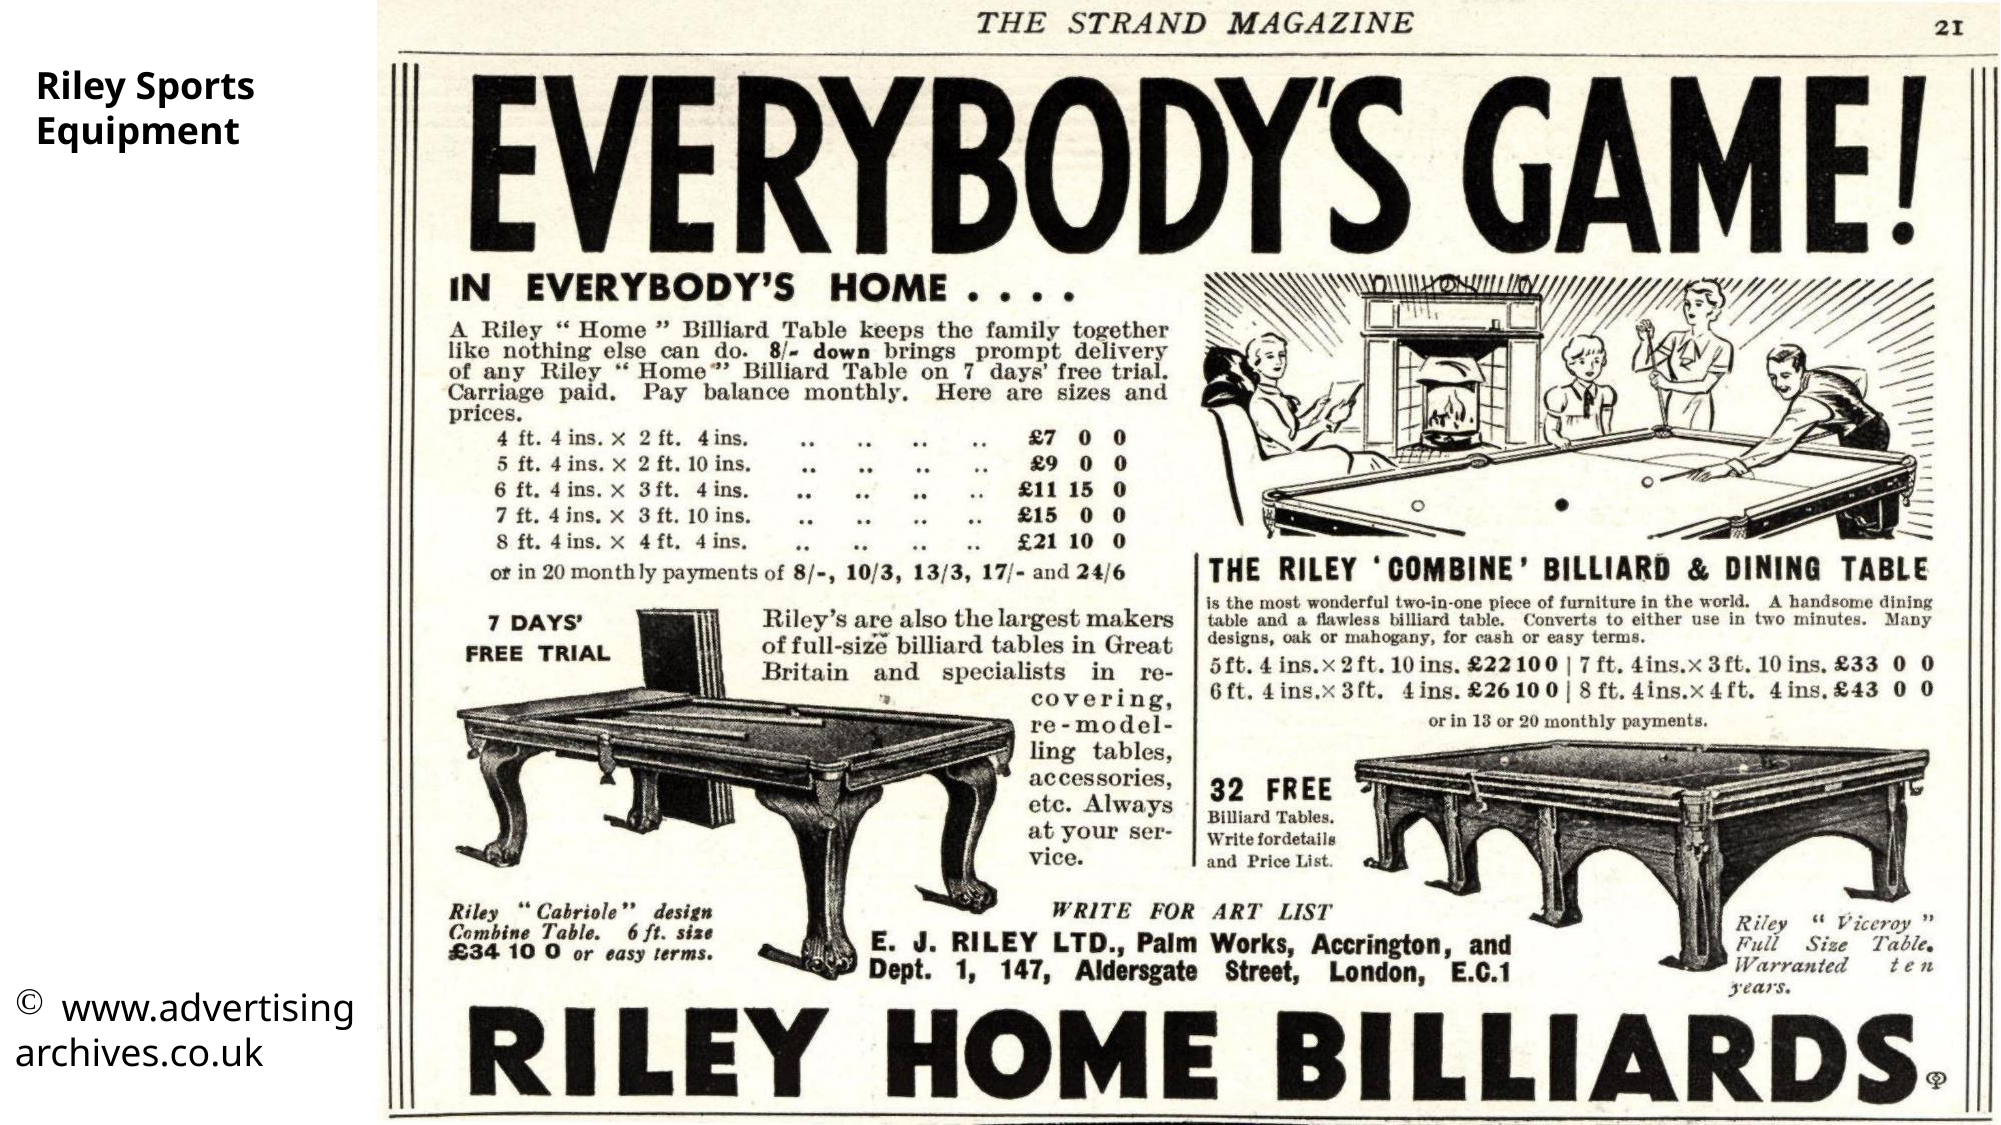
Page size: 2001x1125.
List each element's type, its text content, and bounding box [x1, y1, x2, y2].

picture [377, 0, 2000, 1125]
text_box www.advertising archives.co.uk [0, 976, 377, 1081]
text_box Riley Sports Equipment [20, 55, 342, 160]
